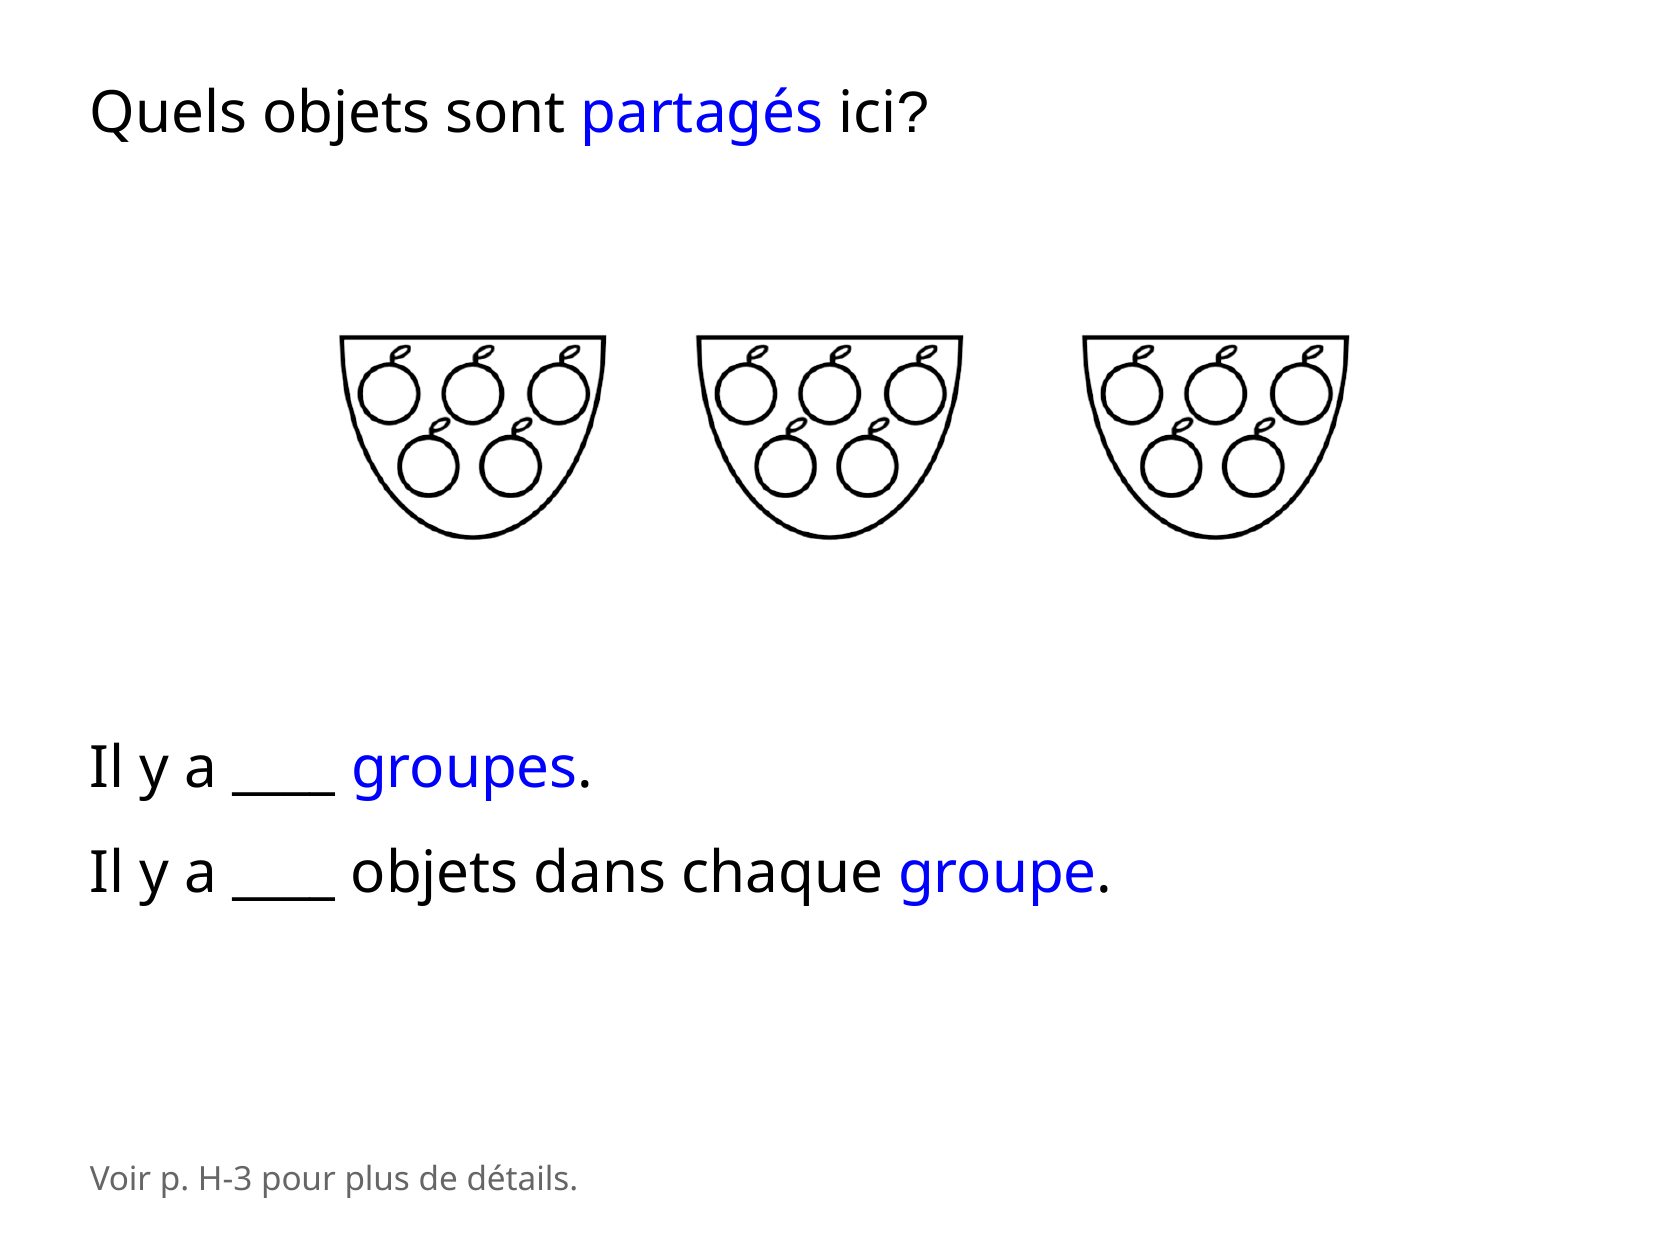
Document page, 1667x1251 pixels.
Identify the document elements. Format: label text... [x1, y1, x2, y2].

picture [296, 276, 1384, 587]
text_box Voir p. H-3 pour plus de détails. [75, 1149, 858, 1205]
text_box Il y a ____ groupes. Il y a ____ objets dans chaque groupe. [74, 712, 1238, 912]
text_box Quels objets sont partagés ici? [74, 66, 1165, 152]
